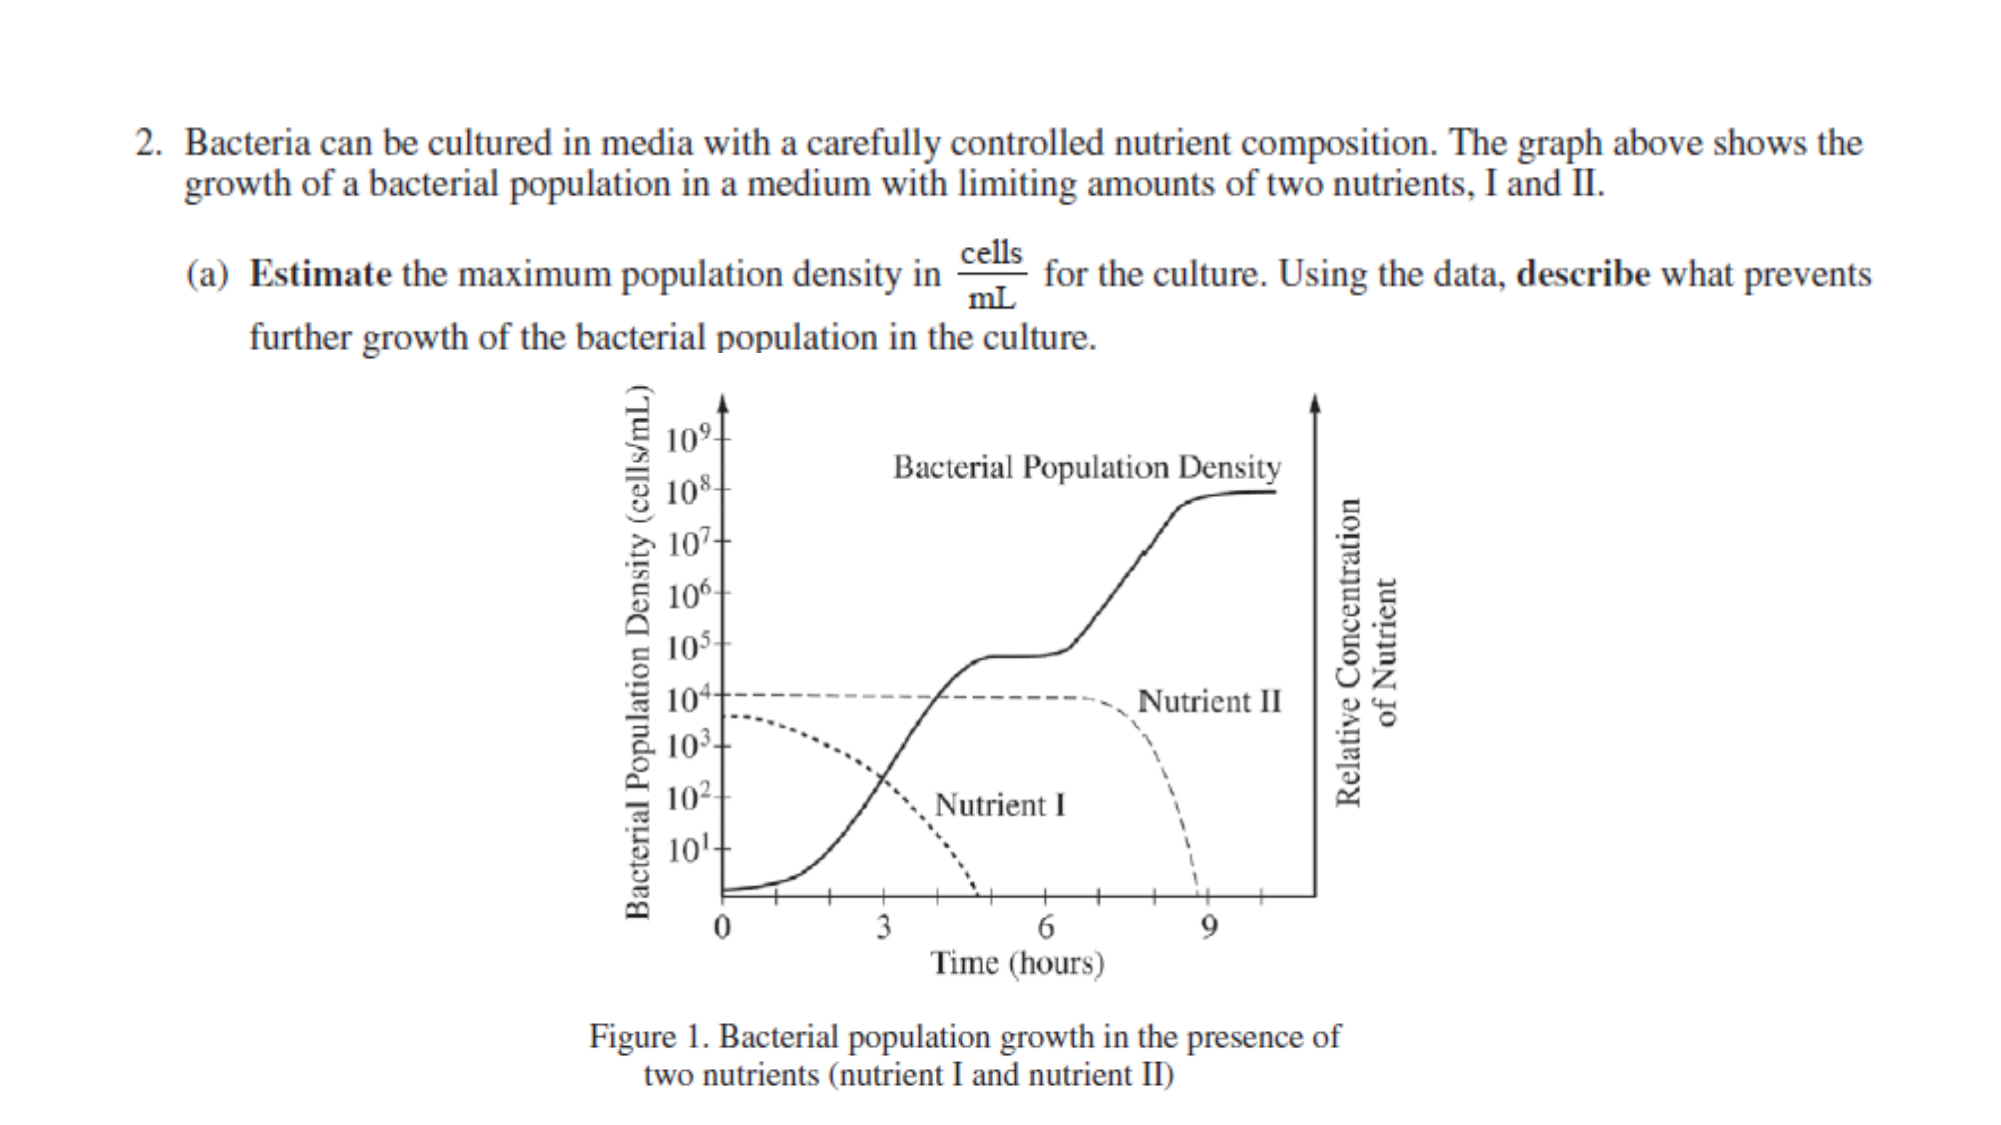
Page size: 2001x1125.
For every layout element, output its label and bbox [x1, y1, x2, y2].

picture [111, 99, 1905, 1106]
